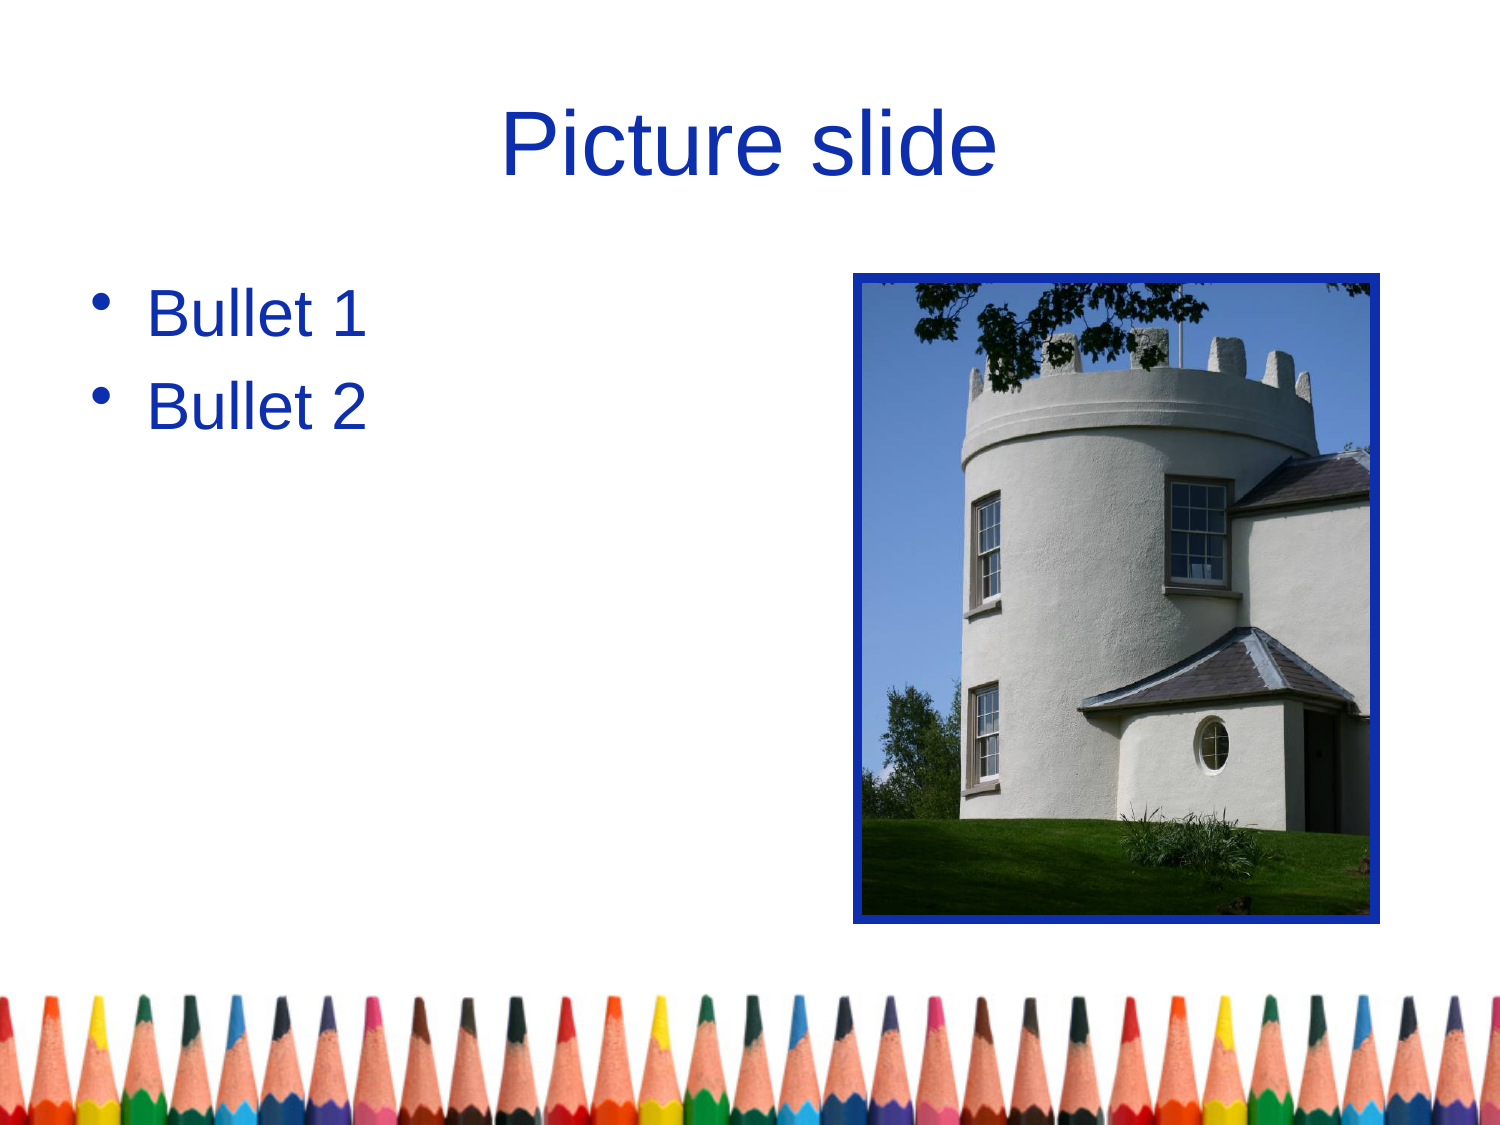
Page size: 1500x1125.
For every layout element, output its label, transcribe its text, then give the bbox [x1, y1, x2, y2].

picture [0, 0, 1500, 1125]
title Picture slide [75, 45, 1425, 233]
list Bullet 1 Bullet 2 [75, 262, 736, 1005]
